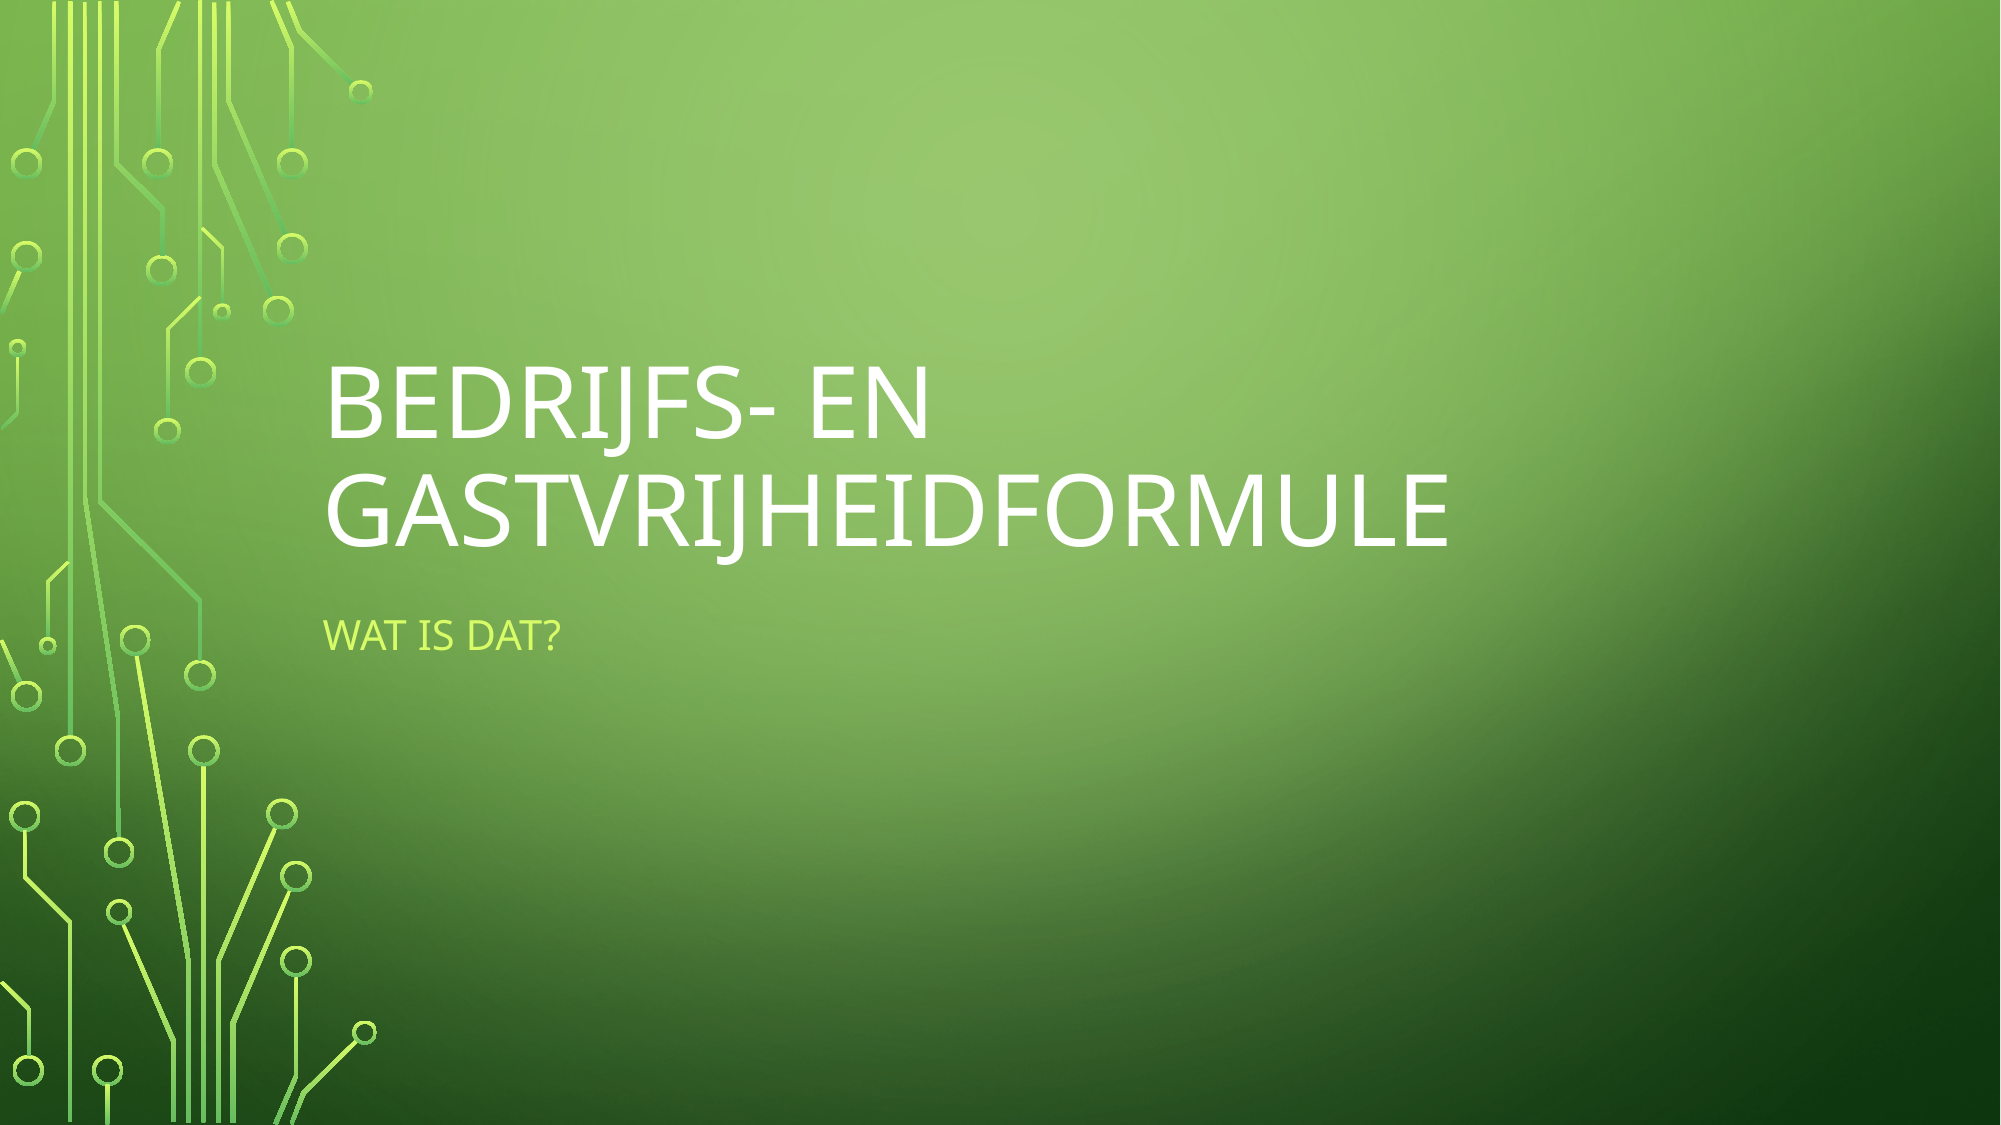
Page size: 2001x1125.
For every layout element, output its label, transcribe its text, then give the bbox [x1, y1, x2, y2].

title Bedrijfs- en gastvrijheidformule [307, 184, 1750, 576]
subtitle Wat is dat? [307, 590, 1750, 863]
